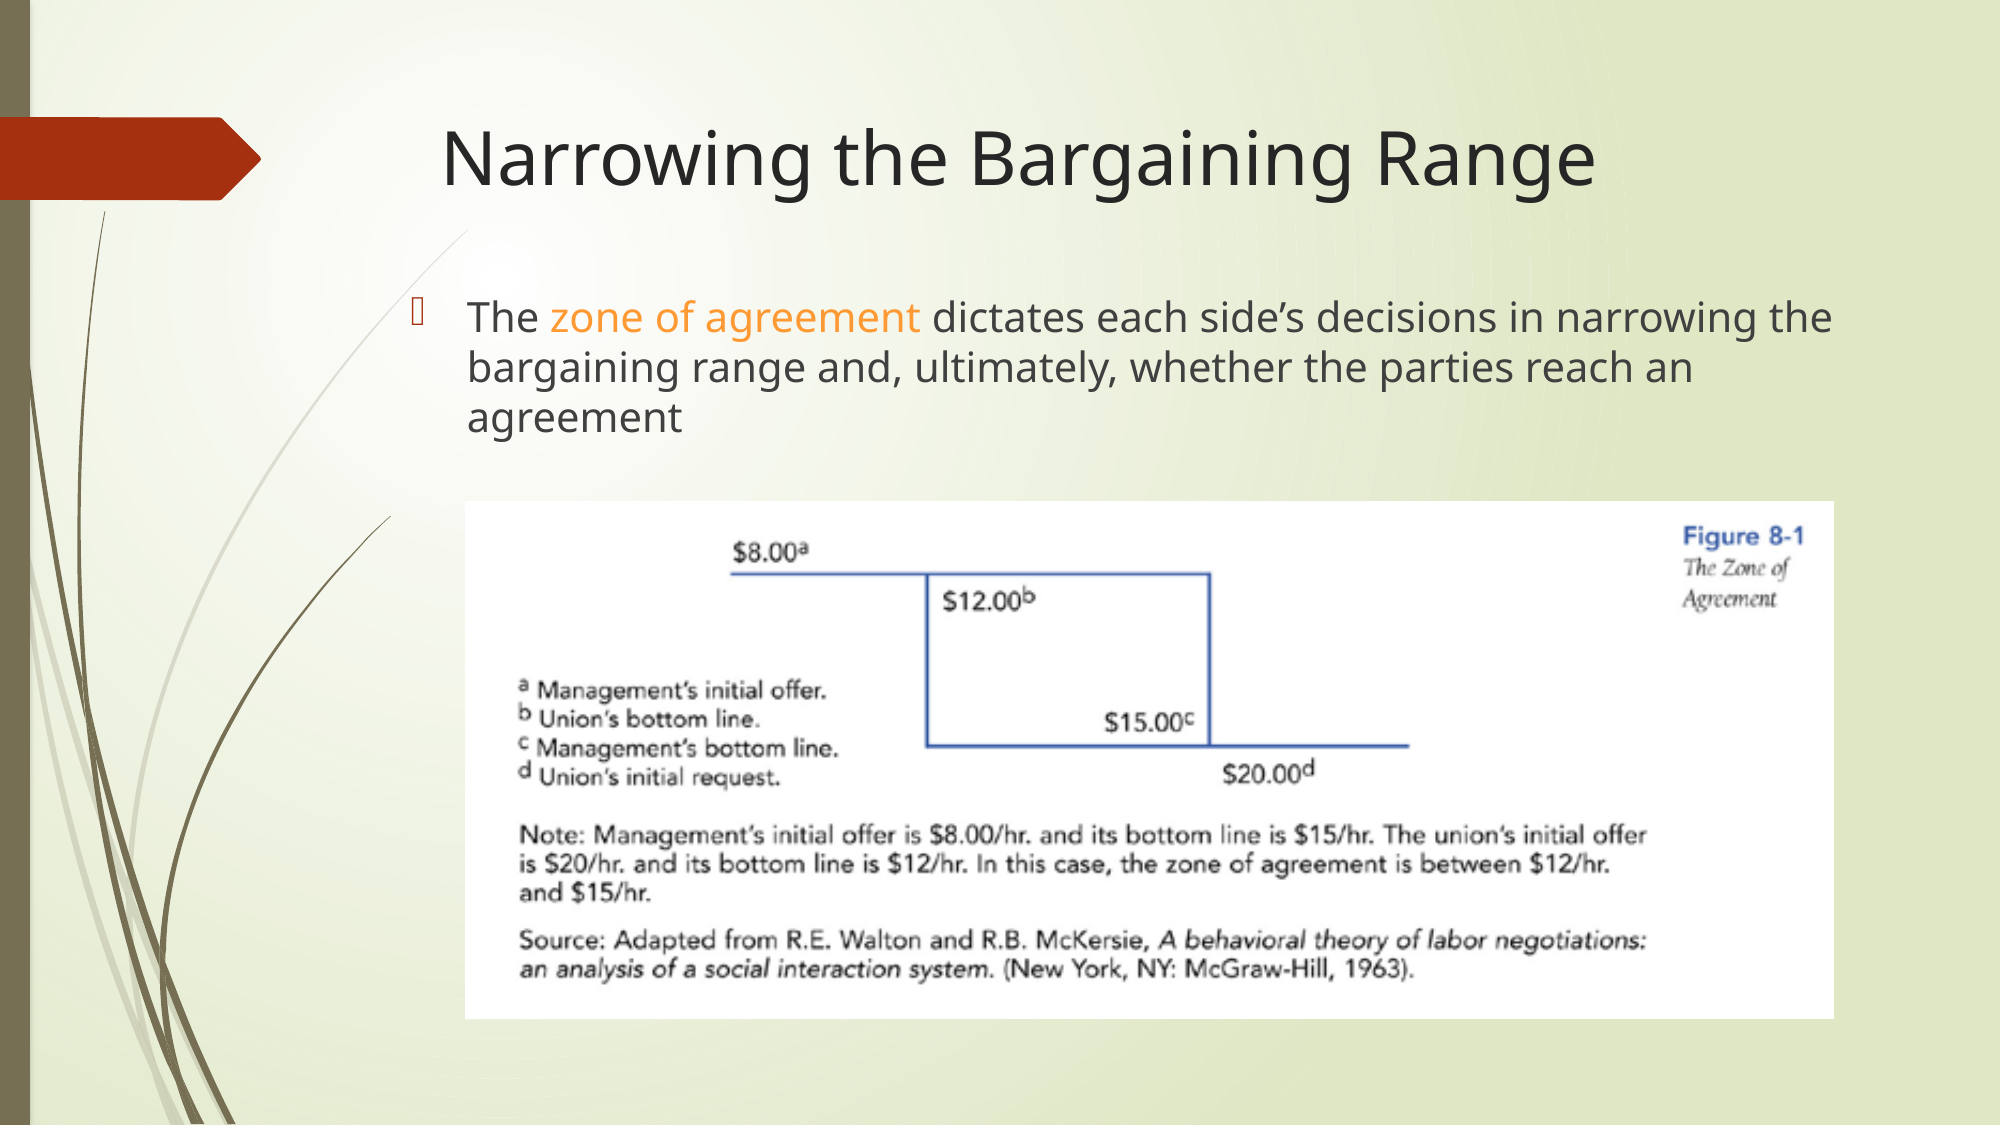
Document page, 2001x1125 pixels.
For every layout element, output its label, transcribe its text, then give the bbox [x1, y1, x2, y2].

picture [464, 501, 1834, 1019]
title Narrowing the Bargaining Range [425, 102, 1888, 313]
list The zone of agreement dictates each side’s decisions in narrowing the bargaining range and, ultimately, whether the parties reach an agreement [395, 283, 1858, 903]
